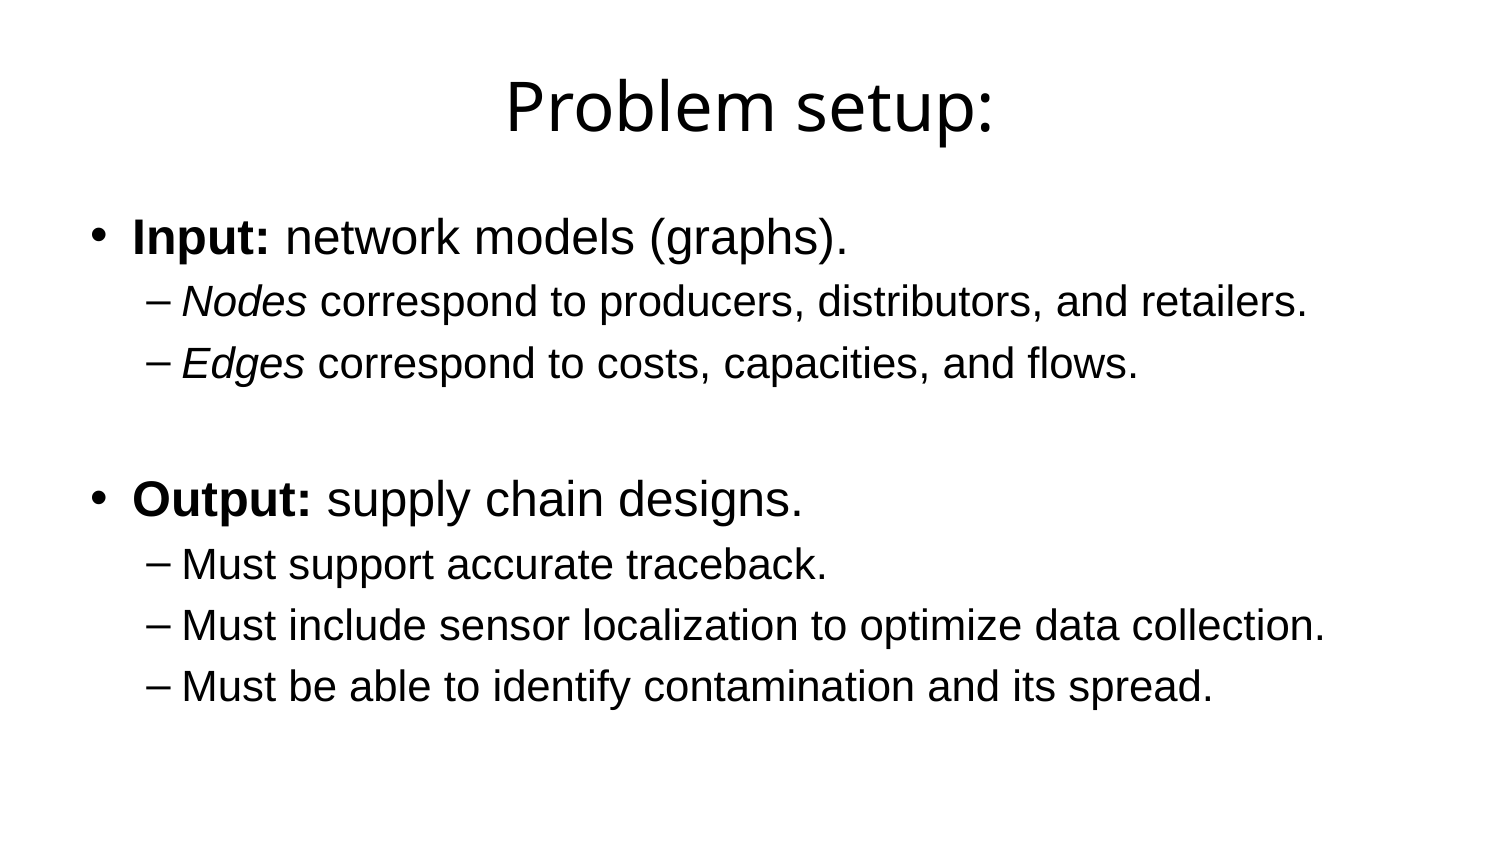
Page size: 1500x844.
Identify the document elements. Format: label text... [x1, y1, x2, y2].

title Problem setup: [75, 33, 1425, 175]
list Input: network models (graphs). Nodes correspond to producers, distributors, and retailers. Edges correspond to costs, capacities, and flows. Output: supply chain designs. Must support accurate traceback. Must include sensor localization to optimize data collection. Must be able to identify contamination and its spread. [75, 196, 1425, 754]
